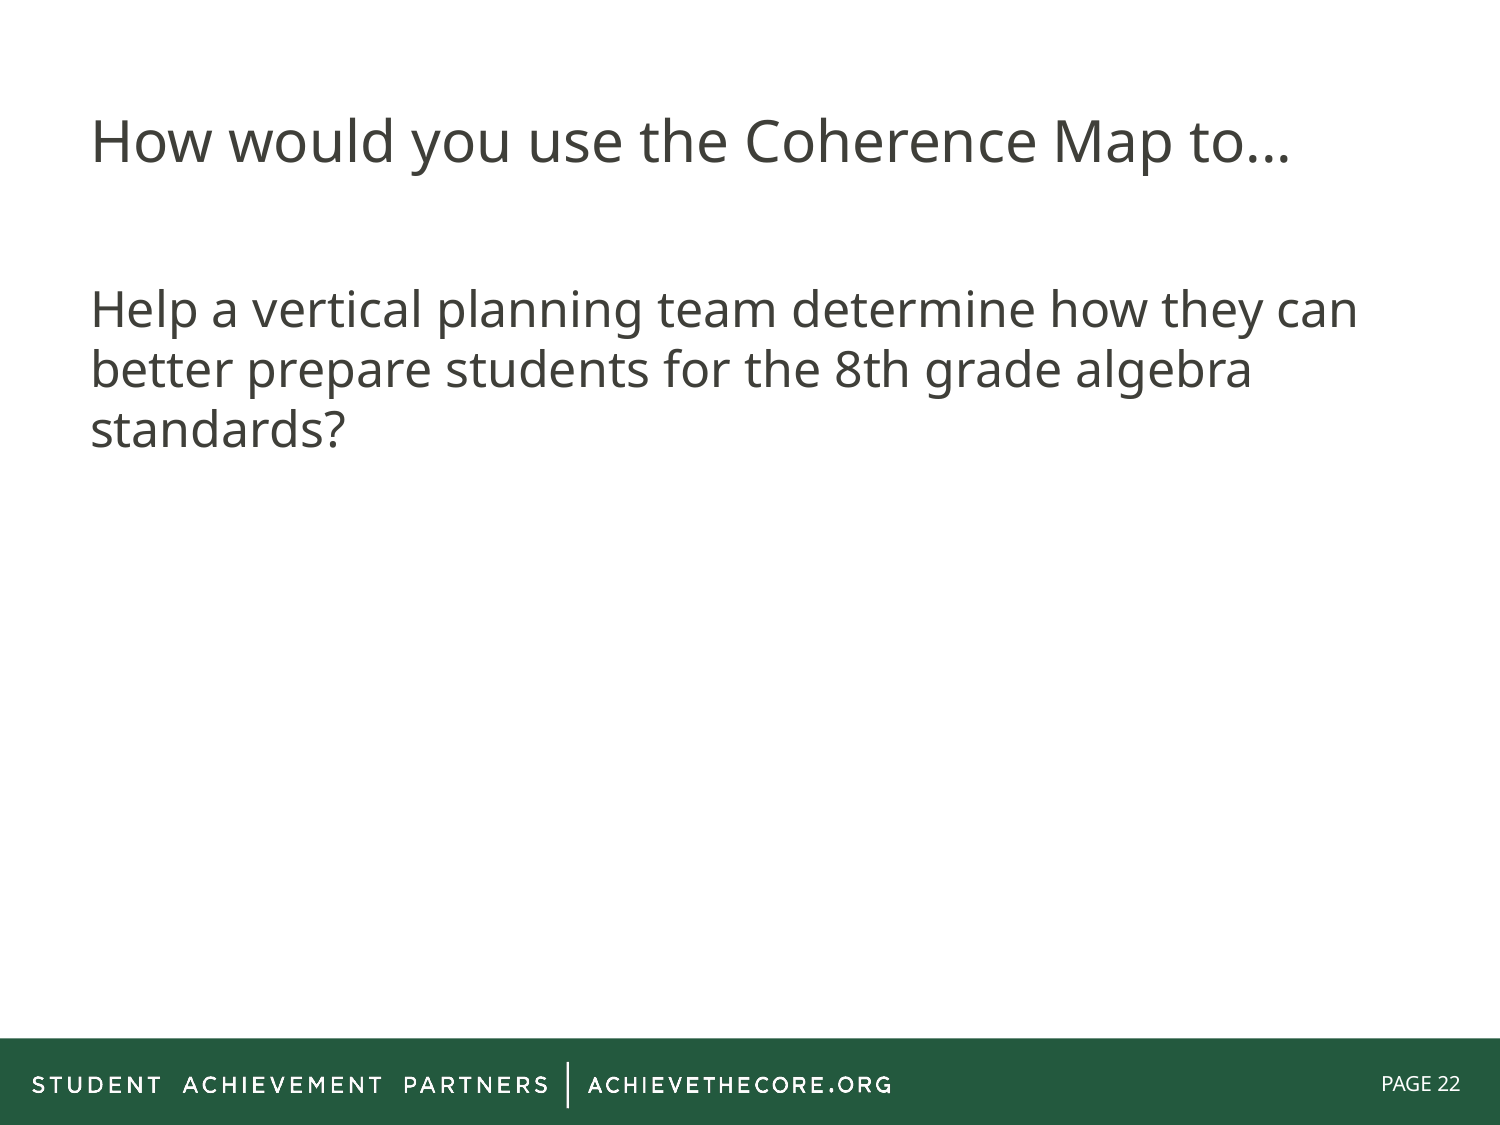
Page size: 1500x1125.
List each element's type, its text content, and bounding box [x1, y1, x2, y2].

list Help a vertical planning team determine how they can better prepare students for the 8th grade algebra standards? [75, 262, 1425, 1005]
title How would you use the Coherence Map to... [75, 45, 1425, 233]
picture [12, 1055, 911, 1112]
